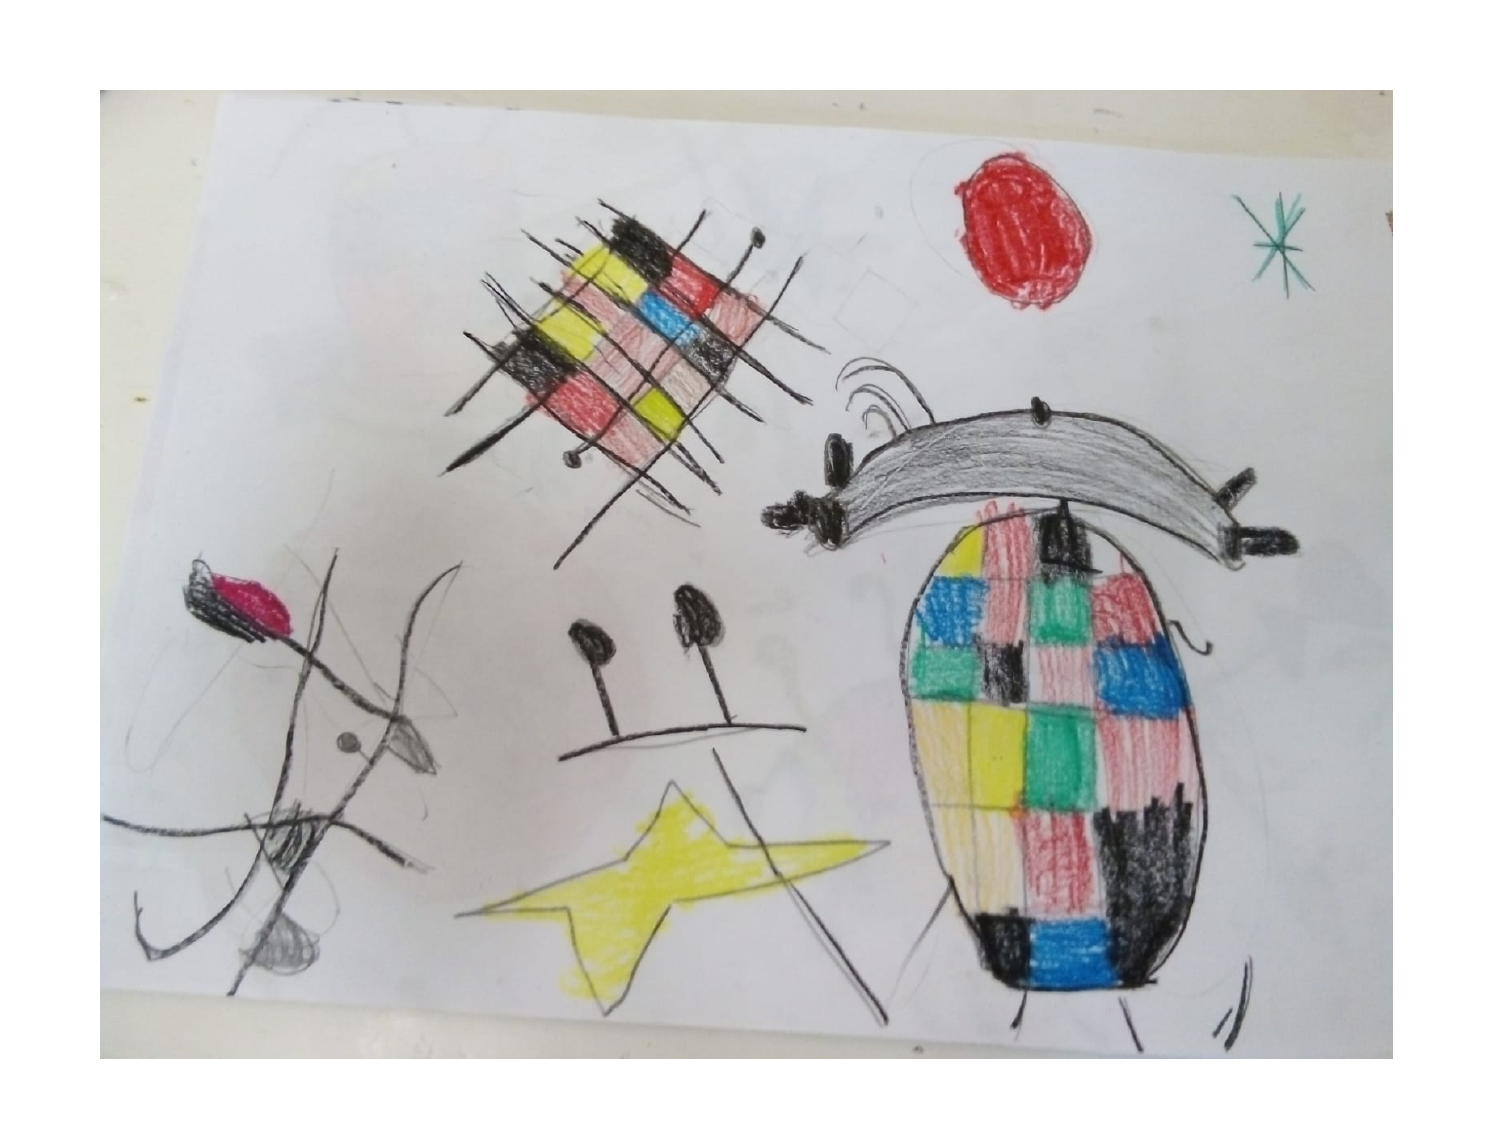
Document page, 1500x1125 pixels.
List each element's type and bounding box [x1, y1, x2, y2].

list [100, 89, 1393, 1060]
